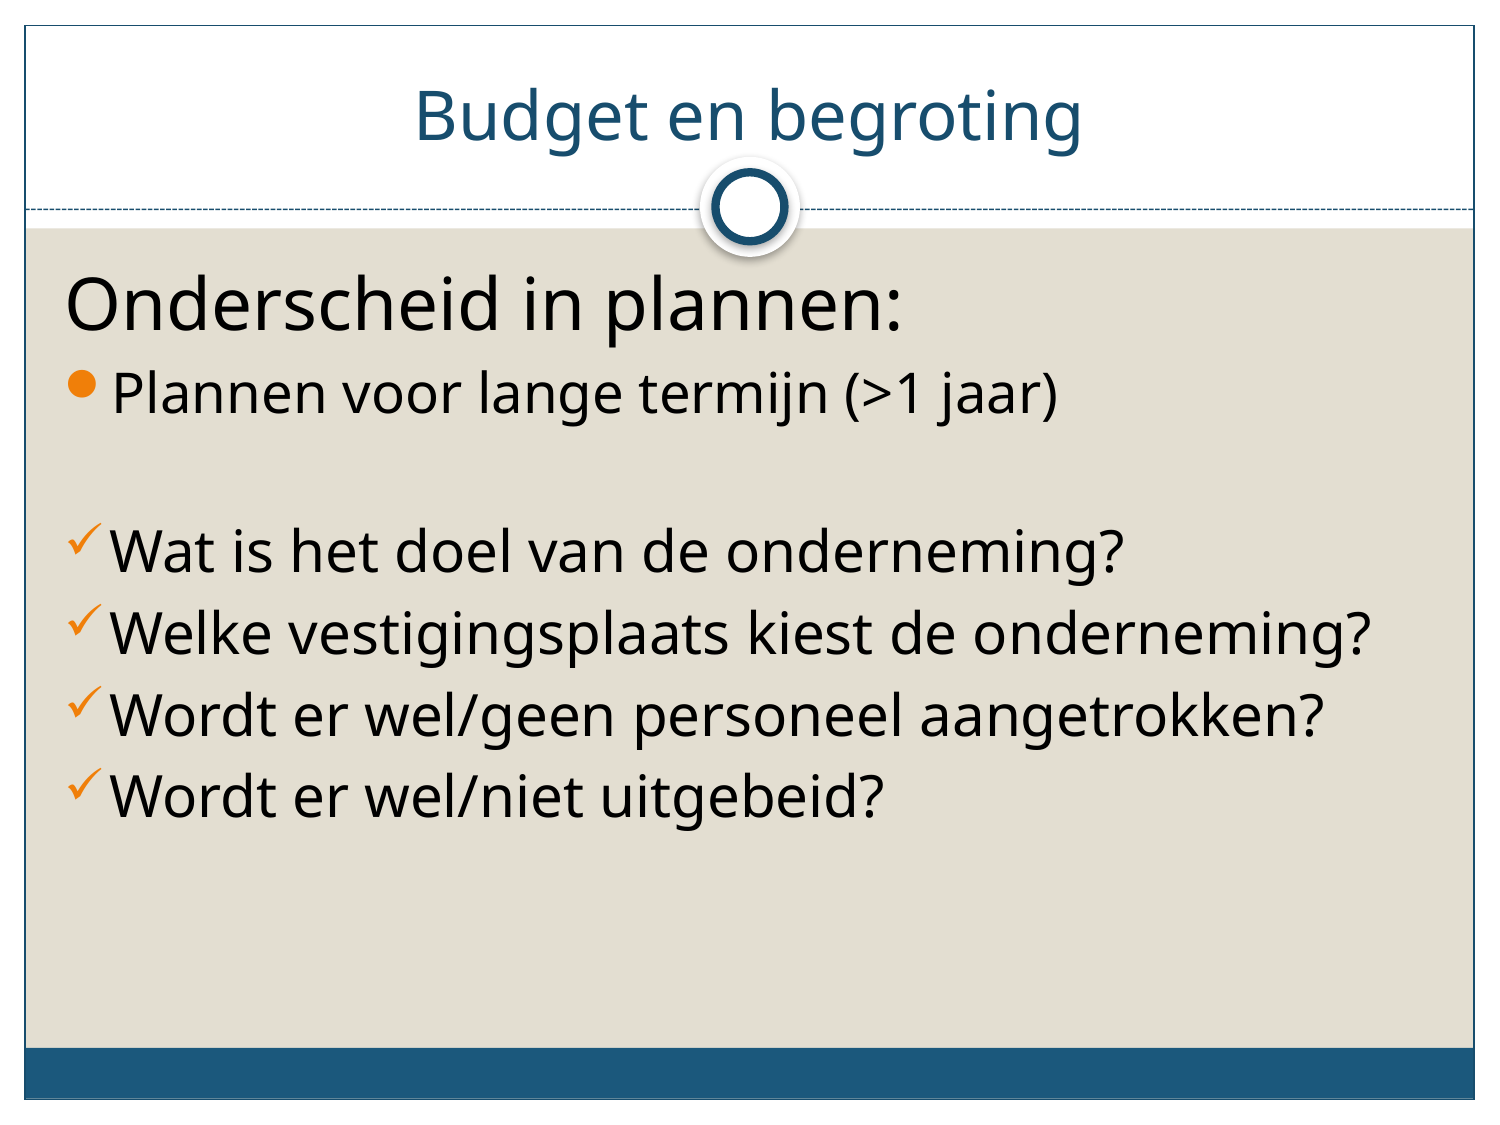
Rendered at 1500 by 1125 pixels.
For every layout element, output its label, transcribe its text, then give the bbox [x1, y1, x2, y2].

list Onderscheid in plannen: Plannen voor lange termijn (>1 jaar) Wat is het doel van de onderneming? Welke vestigingsplaats kiest de onderneming? Wordt er wel/geen personeel aangetrokken? Wordt er wel/niet uitgebeid? [49, 250, 1445, 1001]
title Budget en begroting [49, 37, 1450, 162]
